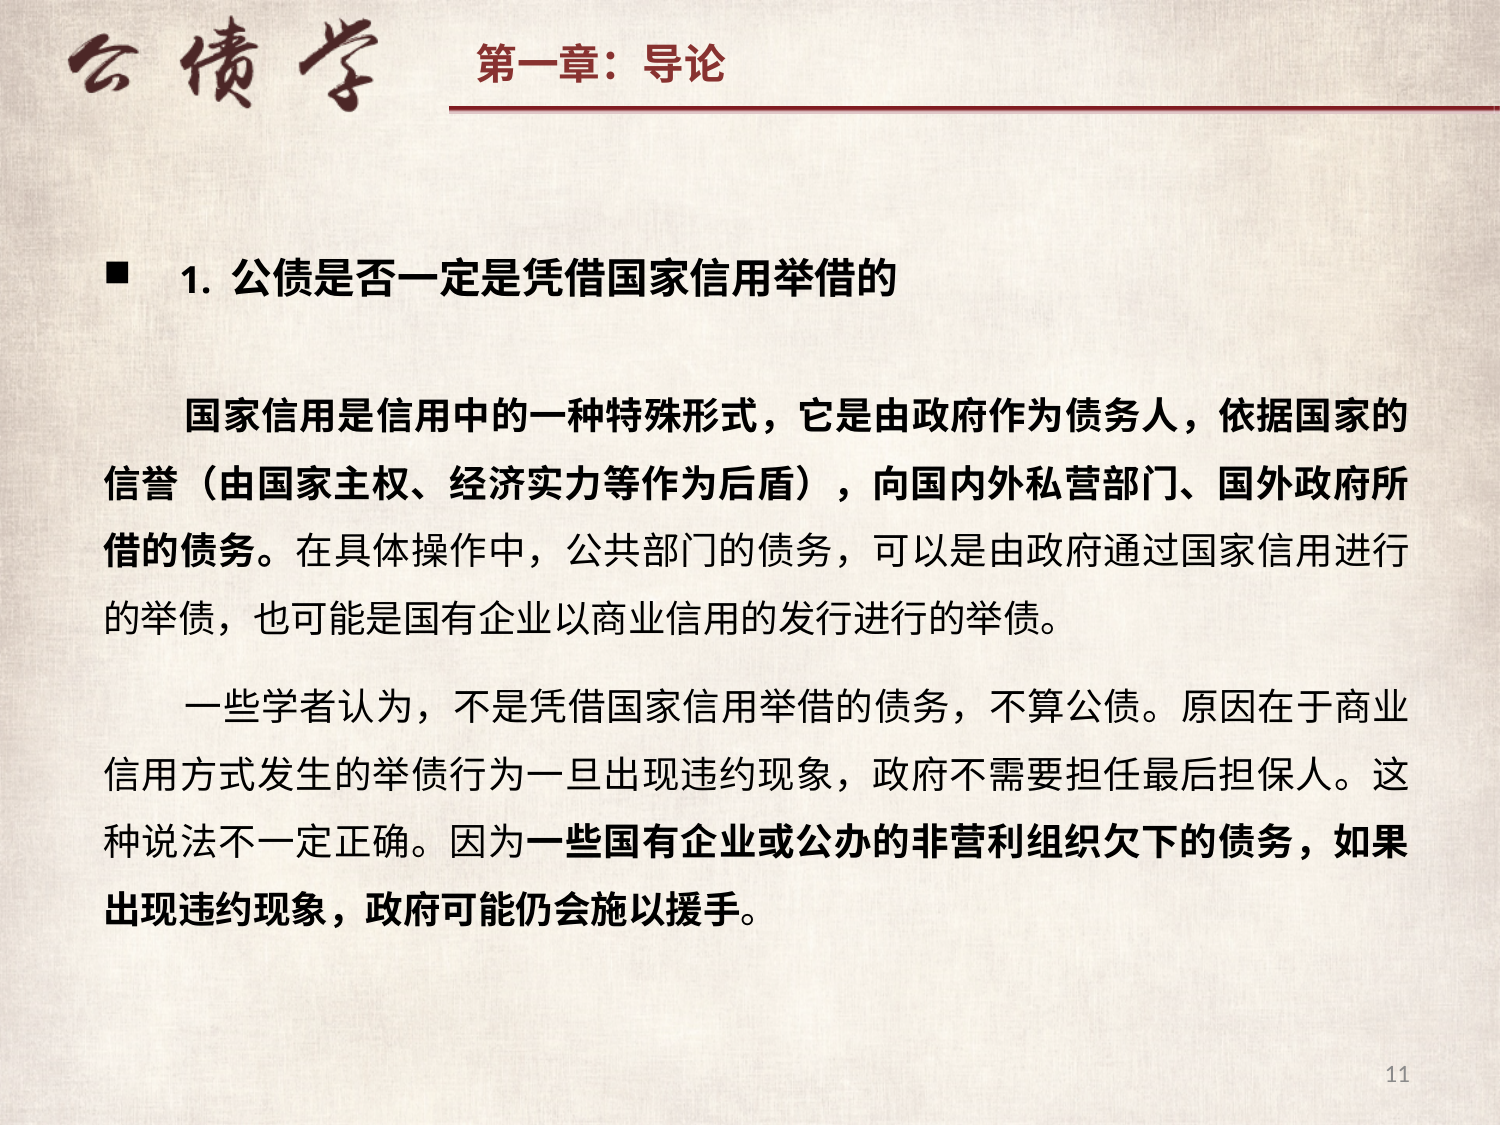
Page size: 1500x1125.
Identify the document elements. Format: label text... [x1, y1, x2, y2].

picture [53, 0, 396, 149]
picture [449, 106, 1500, 114]
slide_number 11 [1074, 1042, 1425, 1103]
text_box 1. 公债是否一定是凭借国家信用举借的 国家信用是信用中的一种特殊形式，它是由政府作为债务人，依据国家的信誉（由国家主权、经济实力等作为后盾），向国内外私营部门、国外政府所借的债务。在具体操作中，公共部门的债务，可以是由政府通过国家信用进行的举债，也可能是国有企业以商业信用的发行进行的举债。 一些学者认为，不是凭借国家信用举借的债务，不算公债。原因在于商业信用方式发生的举债行为一旦出现违约现象，政府不需要担任最后担保人。这种说法不一定正确。因为一些国有企业或公办的非营利组织欠下的债务，如果出现违约现象，政府可能仍会施以援手。 [88, 219, 1425, 938]
